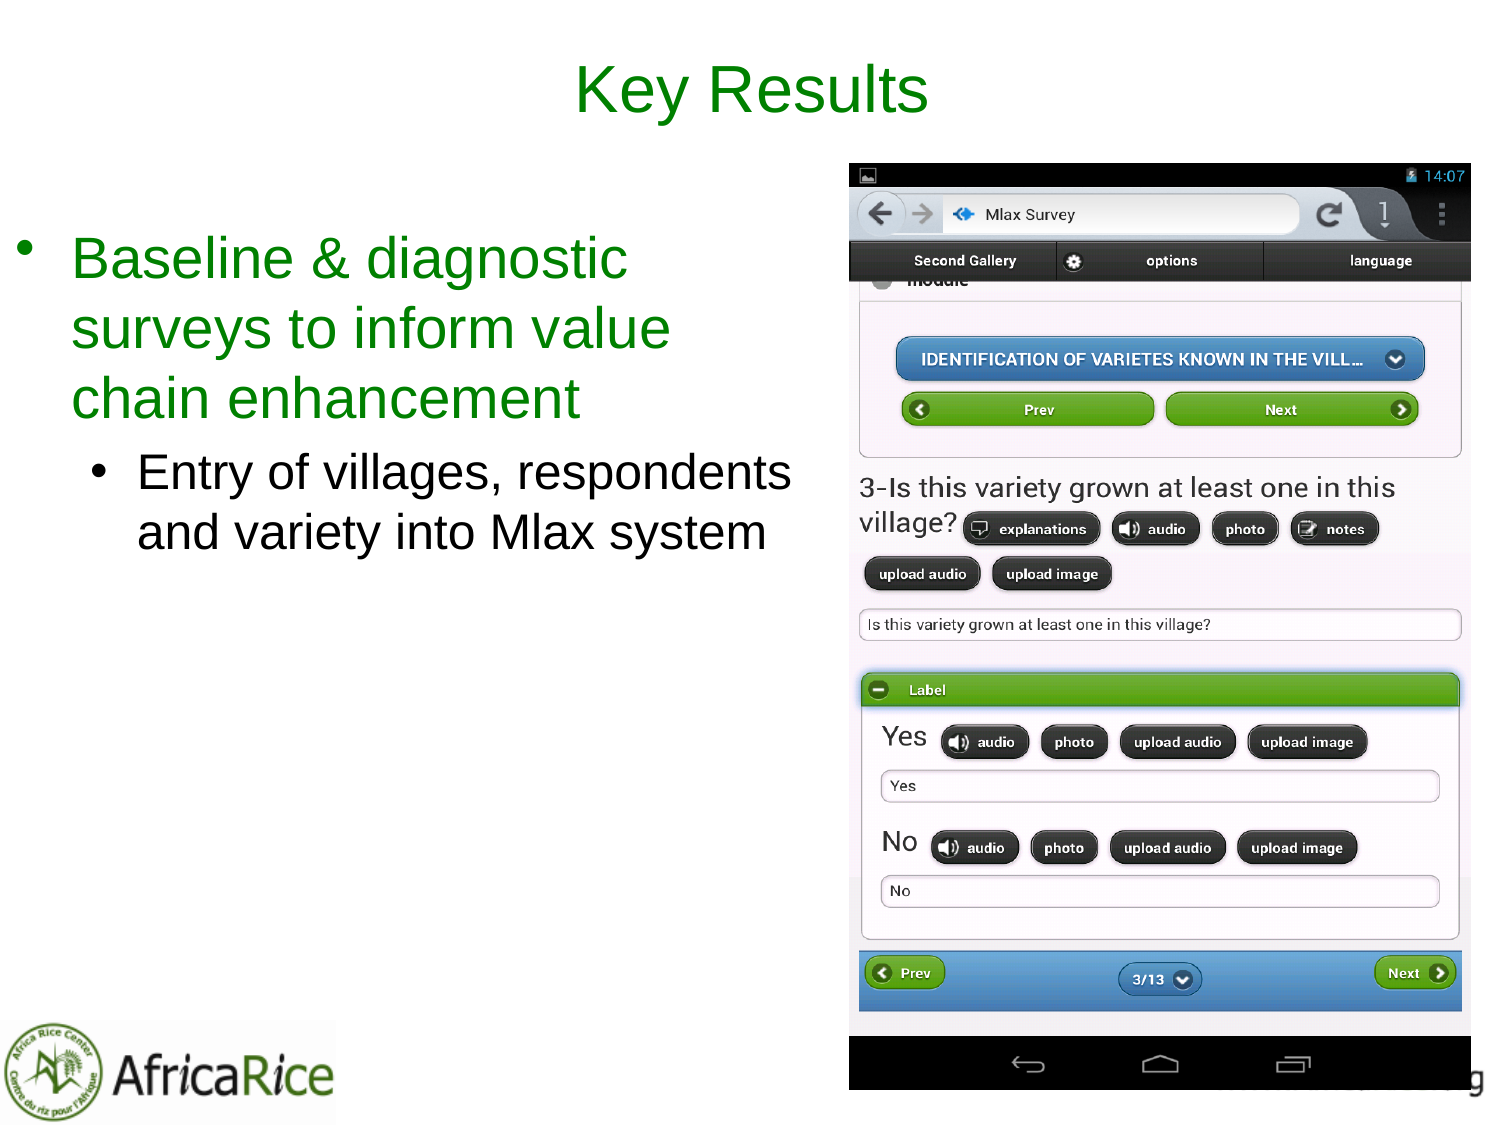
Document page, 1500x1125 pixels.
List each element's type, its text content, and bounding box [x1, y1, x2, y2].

title Key Results [4, 9, 1500, 163]
picture [849, 163, 1488, 1100]
list Baseline & diagnostic surveys to inform value chain enhancement Entry of villages, respondents and variety into Mlax system [0, 212, 838, 801]
picture [0, 1020, 336, 1125]
